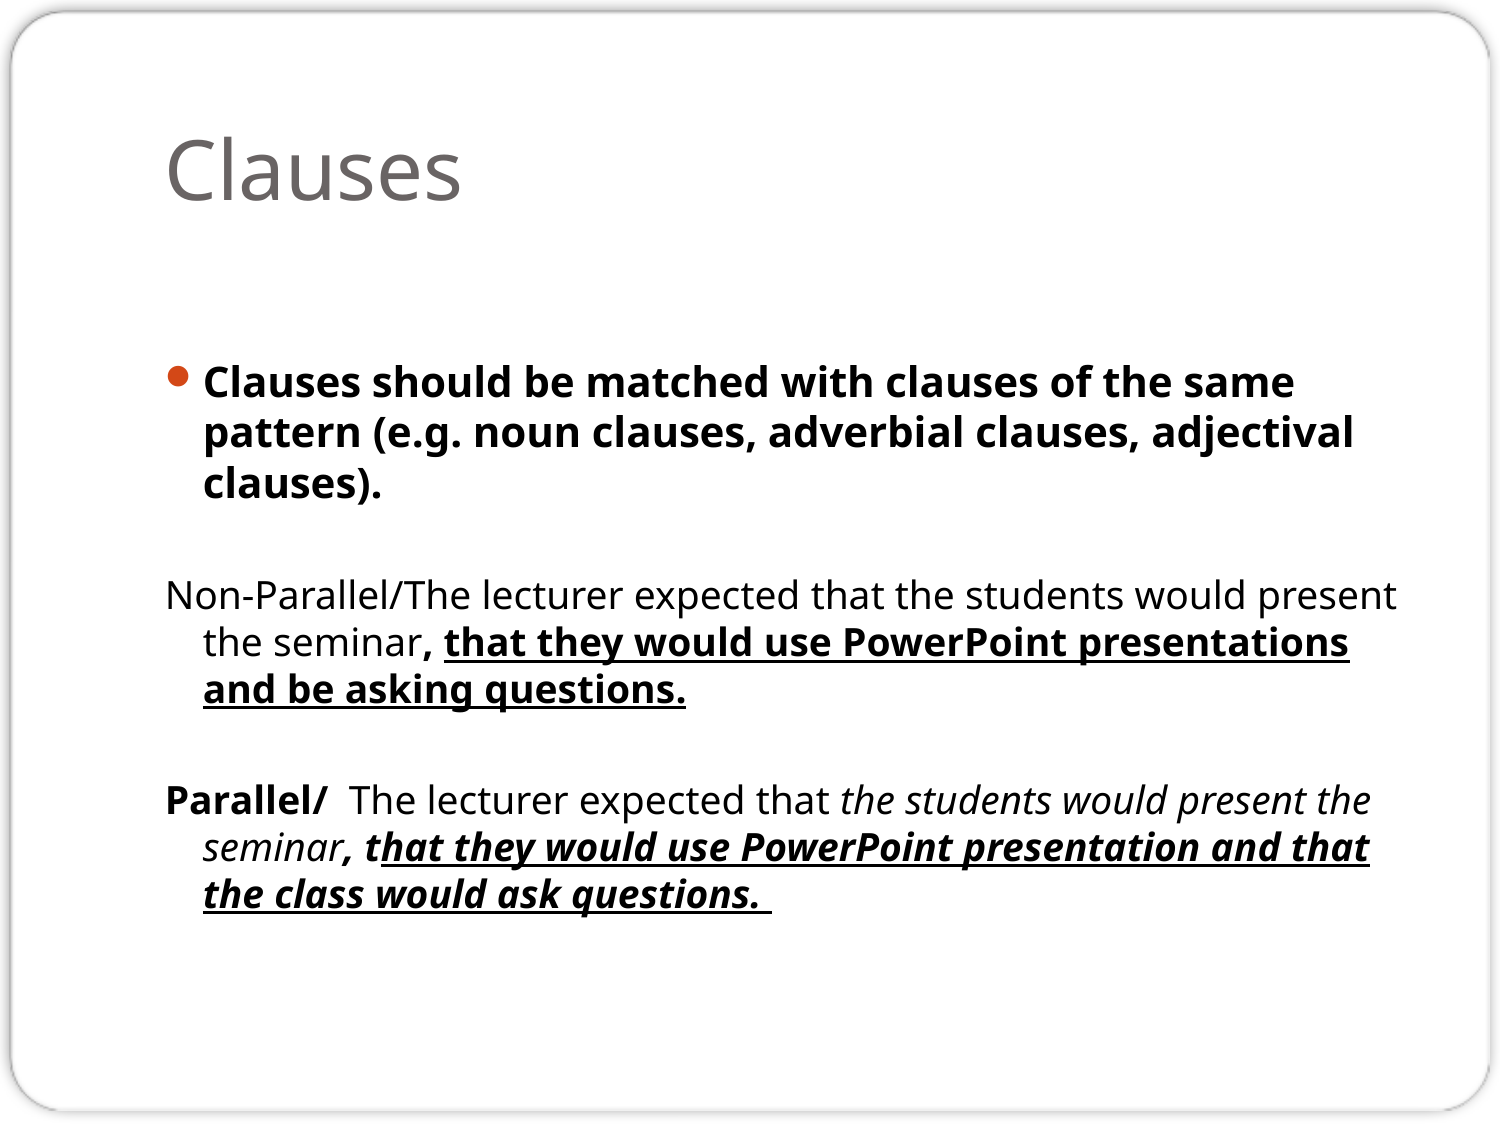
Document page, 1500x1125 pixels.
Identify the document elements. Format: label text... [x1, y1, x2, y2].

text_box [395, 609, 1146, 715]
title Clauses [150, 45, 1425, 233]
list Clauses should be matched with clauses of the same pattern (e.g. noun clauses, adverbial clauses, adjectival clauses). Non-Parallel/The lecturer expected that the students would present the seminar, that they would use PowerPoint presentations and be asking questions. Parallel/ The lecturer expected that the students would present the seminar, that they would use PowerPoint presentation and that the class would ask questions. [150, 237, 1425, 988]
